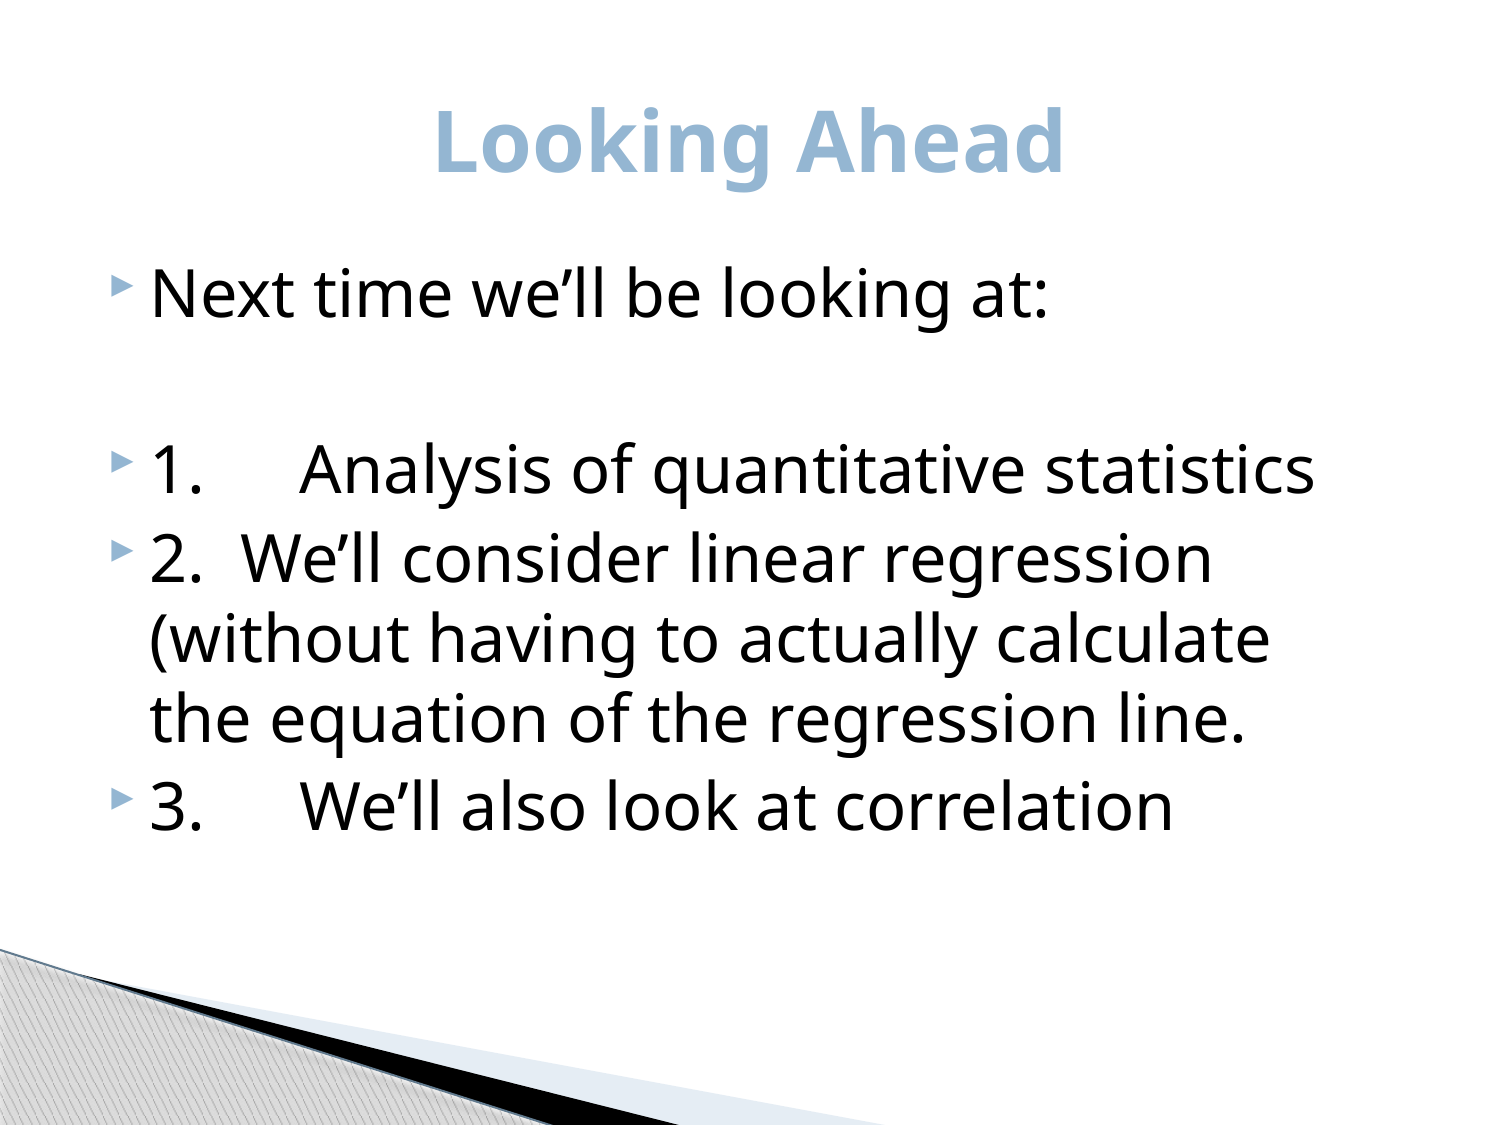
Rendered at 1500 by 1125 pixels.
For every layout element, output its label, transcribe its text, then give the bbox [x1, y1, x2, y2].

list Next time we’ll be looking at: 1. Analysis of quantitative statistics 2. We’ll consider linear regression (without having to actually calculate the equation of the regression line. 3. We’ll also look at correlation [75, 243, 1425, 986]
title Looking Ahead [75, 45, 1425, 233]
